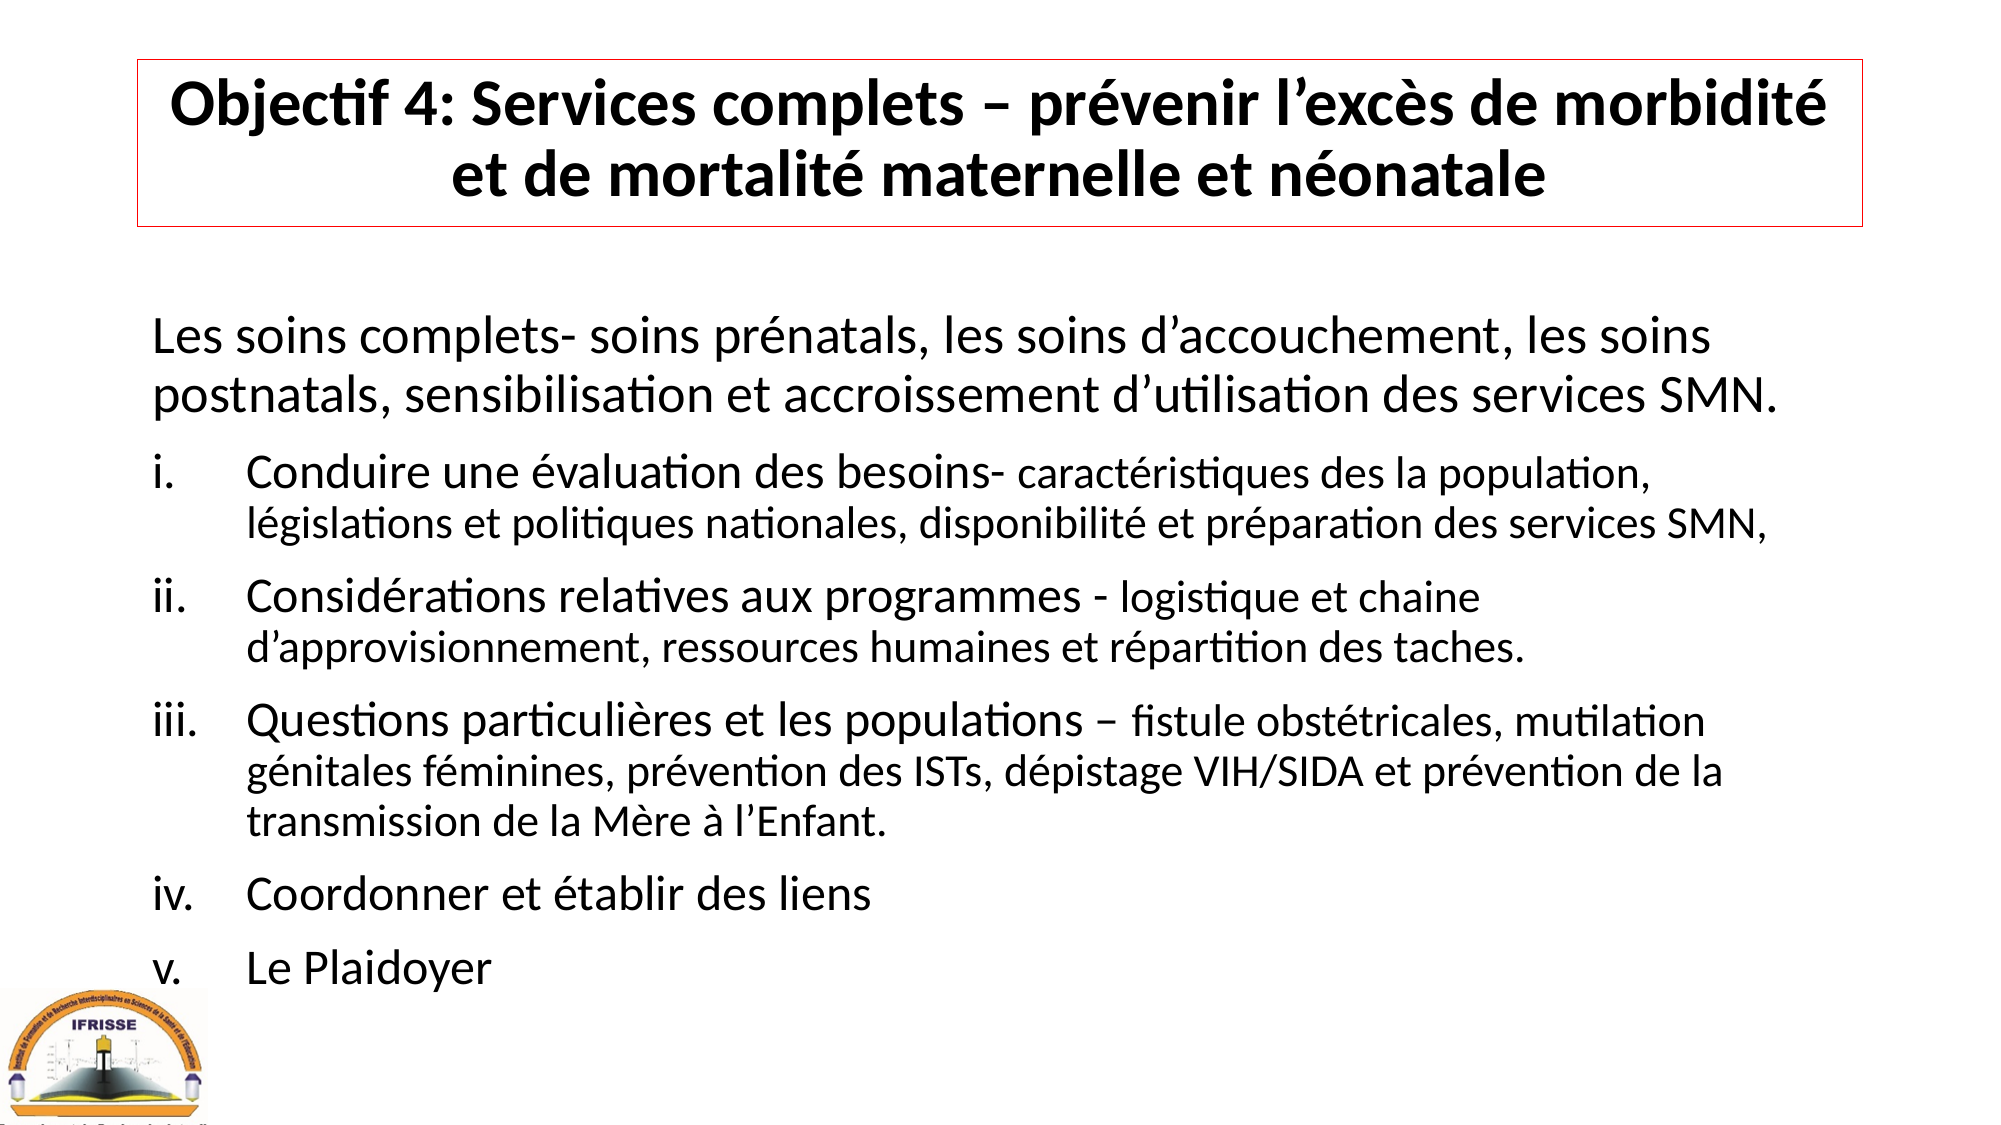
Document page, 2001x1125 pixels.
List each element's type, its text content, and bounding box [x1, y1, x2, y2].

title Objectif 4: Services complets – prévenir l’excès de morbidité et de mortalité maternelle et néonatale [137, 59, 1863, 227]
picture [0, 988, 208, 1125]
list Les soins complets- soins prénatals, les soins d’accouchement, les soins postnatals, sensibilisation et accroissement d’utilisation des services SMN. Conduire une évaluation des besoins- caractéristiques des la population, législations et politiques nationales, disponibilité et préparation des services SMN, Considérations relatives aux programmes - logistique et chaine d’approvisionnement, ressources humaines et répartition des taches. Questions particulières et les populations – fistule obstétricales, mutilation génitales féminines, prévention des ISTs, dépistage VIH/SIDA et prévention de la transmission de la Mère à l’Enfant. Coordonner et établir des liens Le Plaidoyer [137, 299, 1863, 1014]
